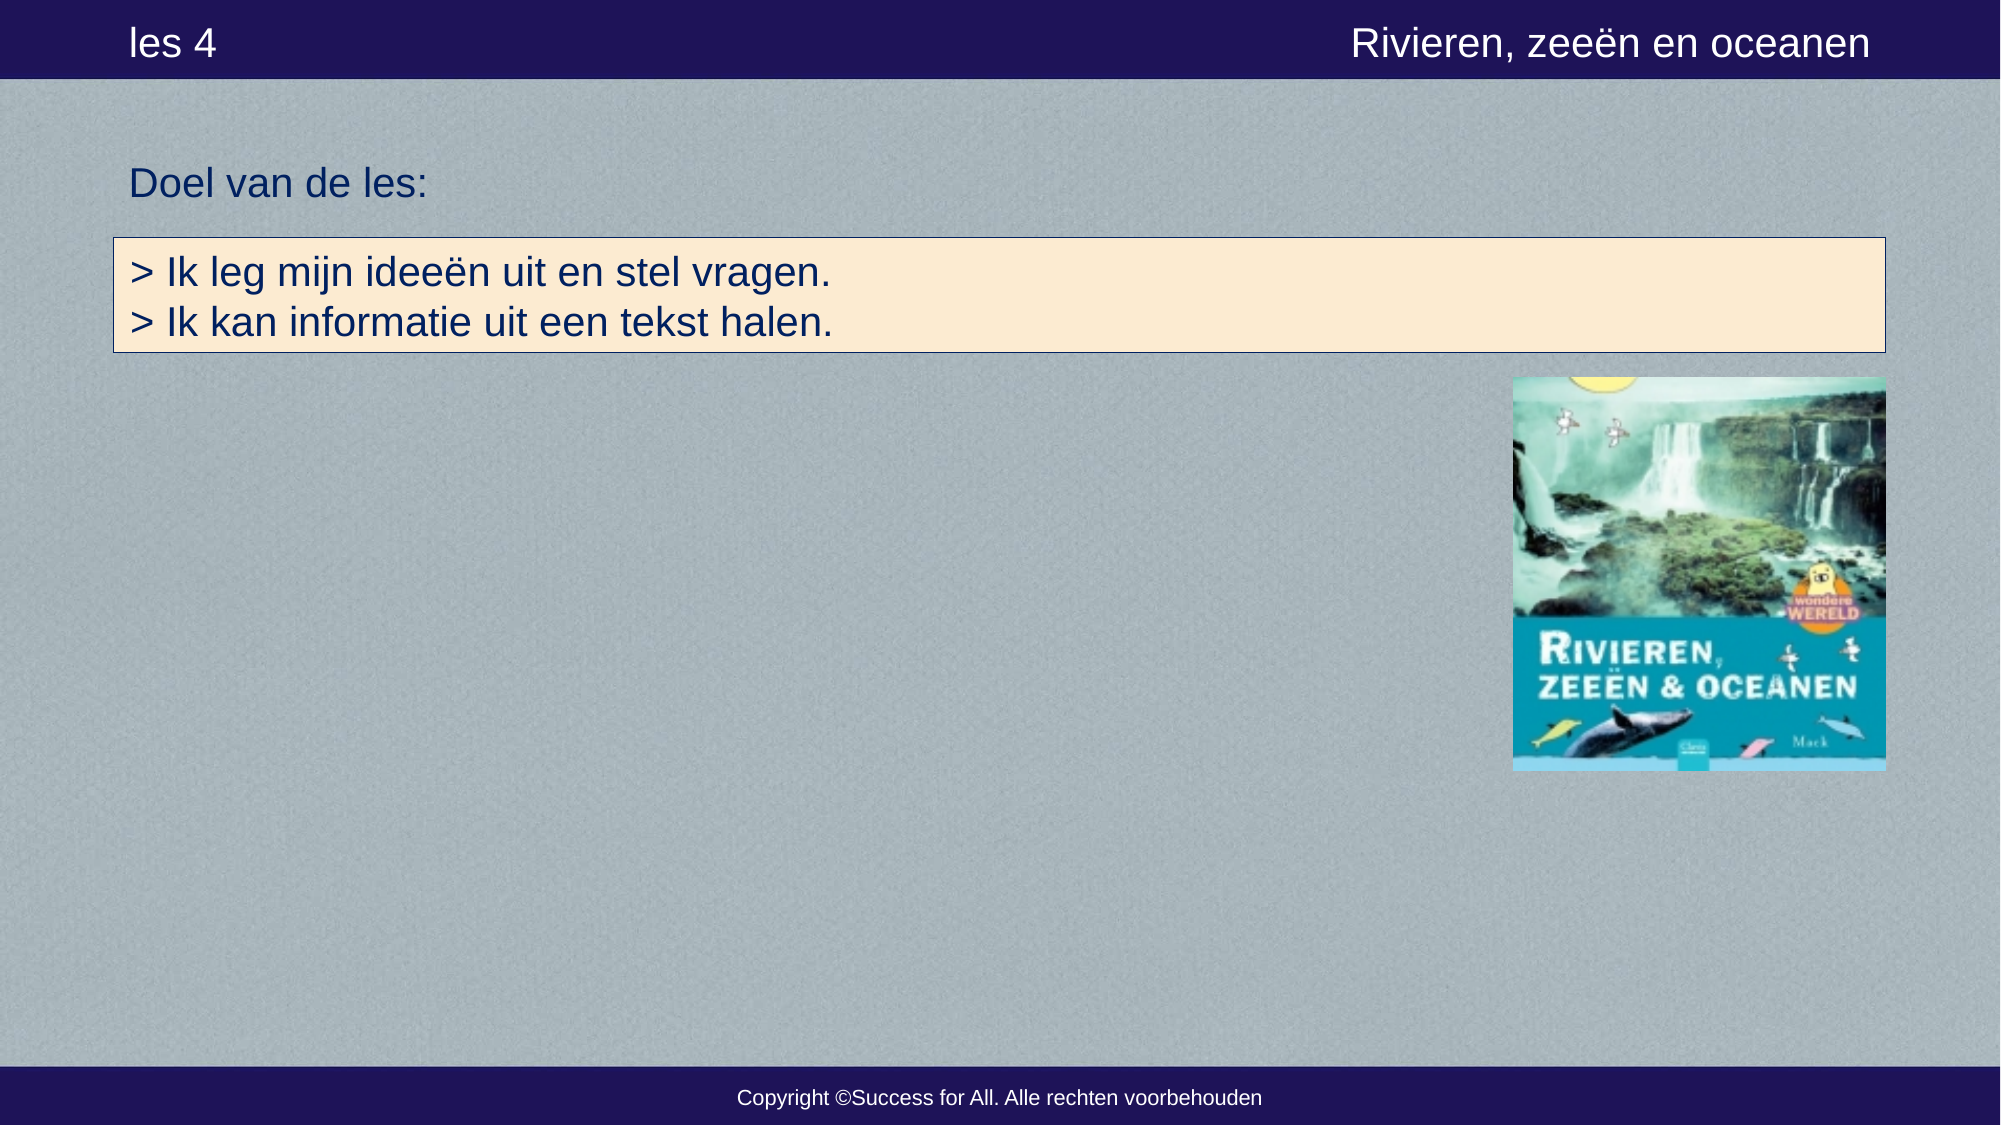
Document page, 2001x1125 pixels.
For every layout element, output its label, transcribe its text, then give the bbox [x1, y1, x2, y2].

text_box Copyright ©Success for All. Alle rechten voorbehouden [0, 1076, 2000, 1125]
picture [0, 0, 2001, 1125]
text_box les 4 [114, 8, 354, 73]
text_box Doel van de les: [113, 148, 1635, 214]
text_box Rivieren, zeeën en oceanen [999, 8, 1886, 73]
text_box > Ik leg mijn ideeën uit en stel vragen. > Ik kan informatie uit een tekst halen. [113, 237, 1886, 353]
